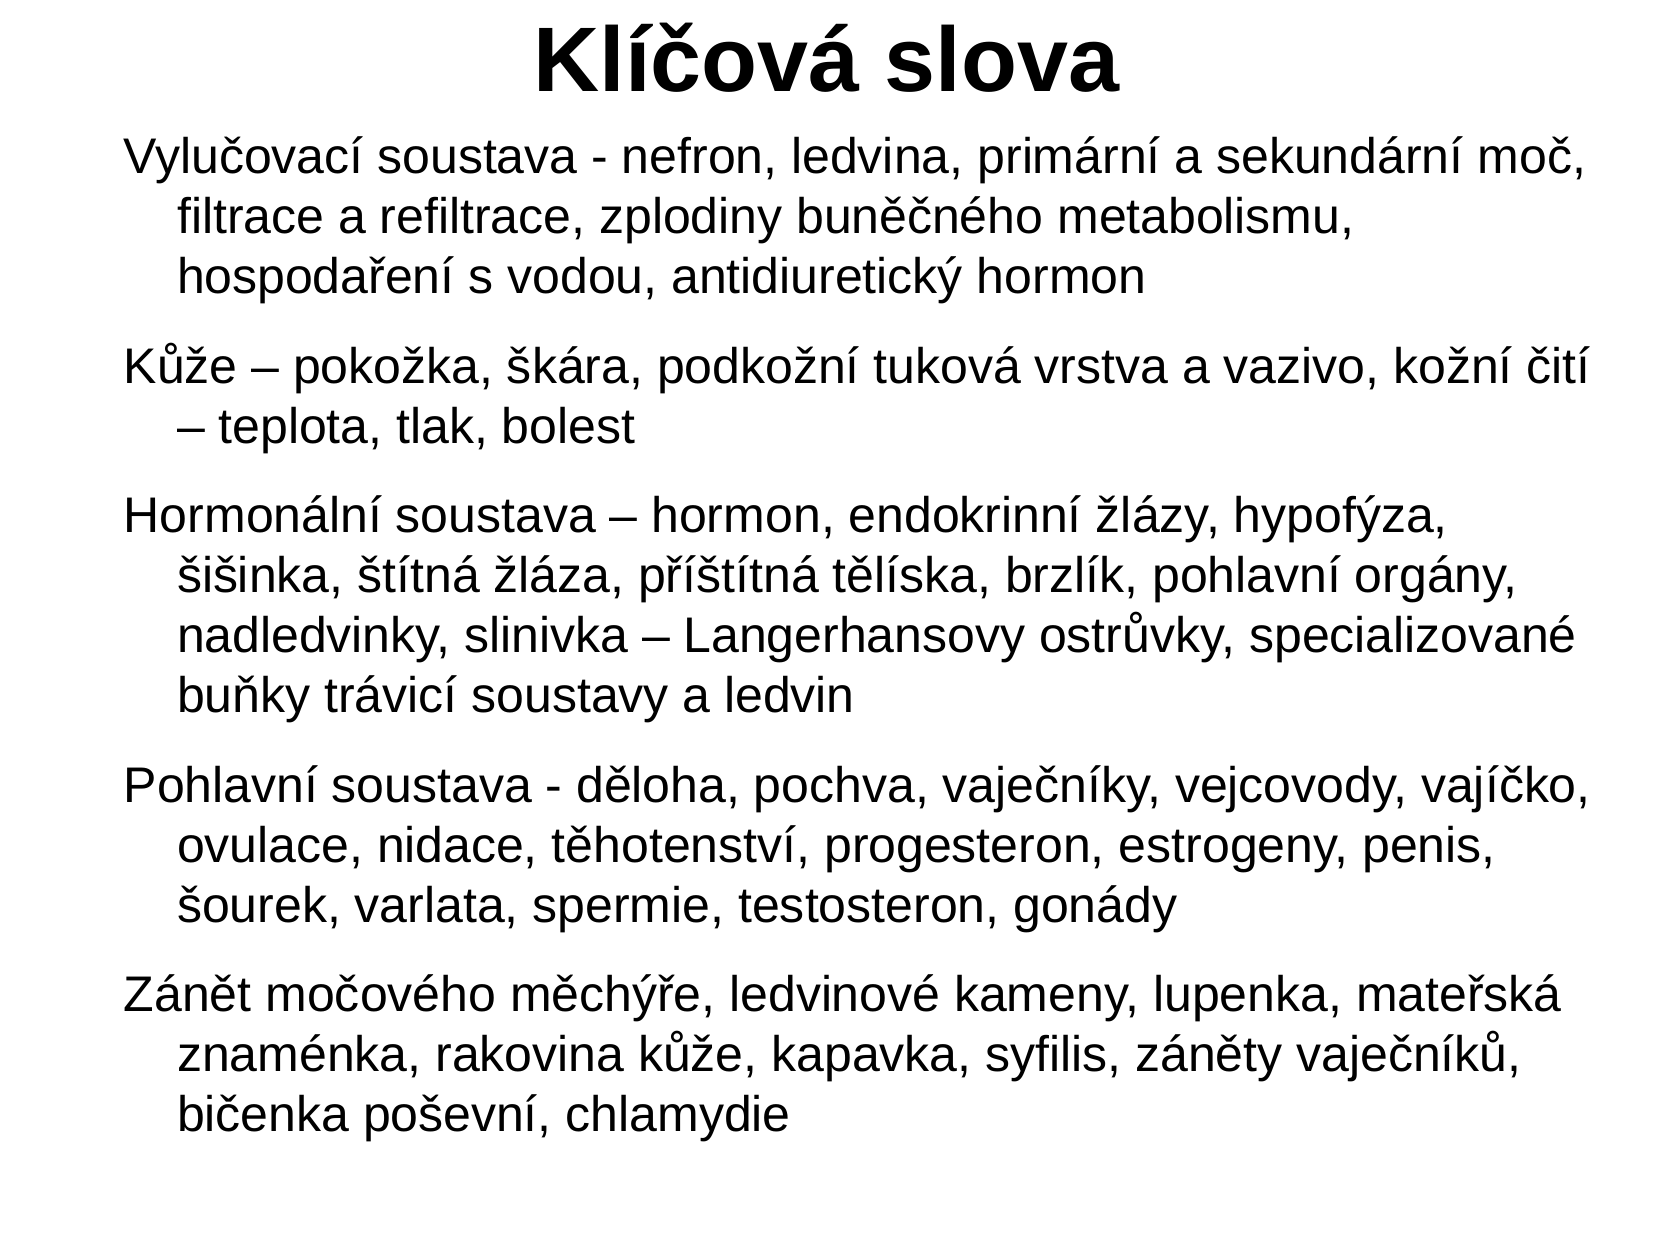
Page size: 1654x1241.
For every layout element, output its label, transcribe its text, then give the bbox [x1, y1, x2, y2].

title Klíčová slova [82, 0, 1571, 110]
list Vylučovací soustava - nefron, ledvina, primární a sekundární moč, filtrace a refiltrace, zplodiny buněčného metabolismu, hospodaření s vodou, antidiuretický hormon Kůže – pokožka, škára, podkožní tuková vrstva a vazivo, kožní čití – teplota, tlak, bolest Hormonální soustava – hormon, endokrinní žlázy, hypofýza, šišinka, štítná žláza, příštítná tělíska, brzlík, pohlavní orgány, nadledvinky, slinivka – Langerhansovy ostrůvky, specializované buňky trávicí soustavy a ledvin Pohlavní soustava - děloha, pochva, vaječníky, vejcovody, vajíčko, ovulace, nidace, těhotenství, progesteron, estrogeny, penis, šourek, varlata, spermie, testosteron, gonády Zánět močového měchýře, ledvinové kameny, lupenka, mateřská znaménka, rakovina kůže, kapavka, syfilis, záněty vaječníků, bičenka poševní, chlamydie [106, 123, 1595, 1188]
